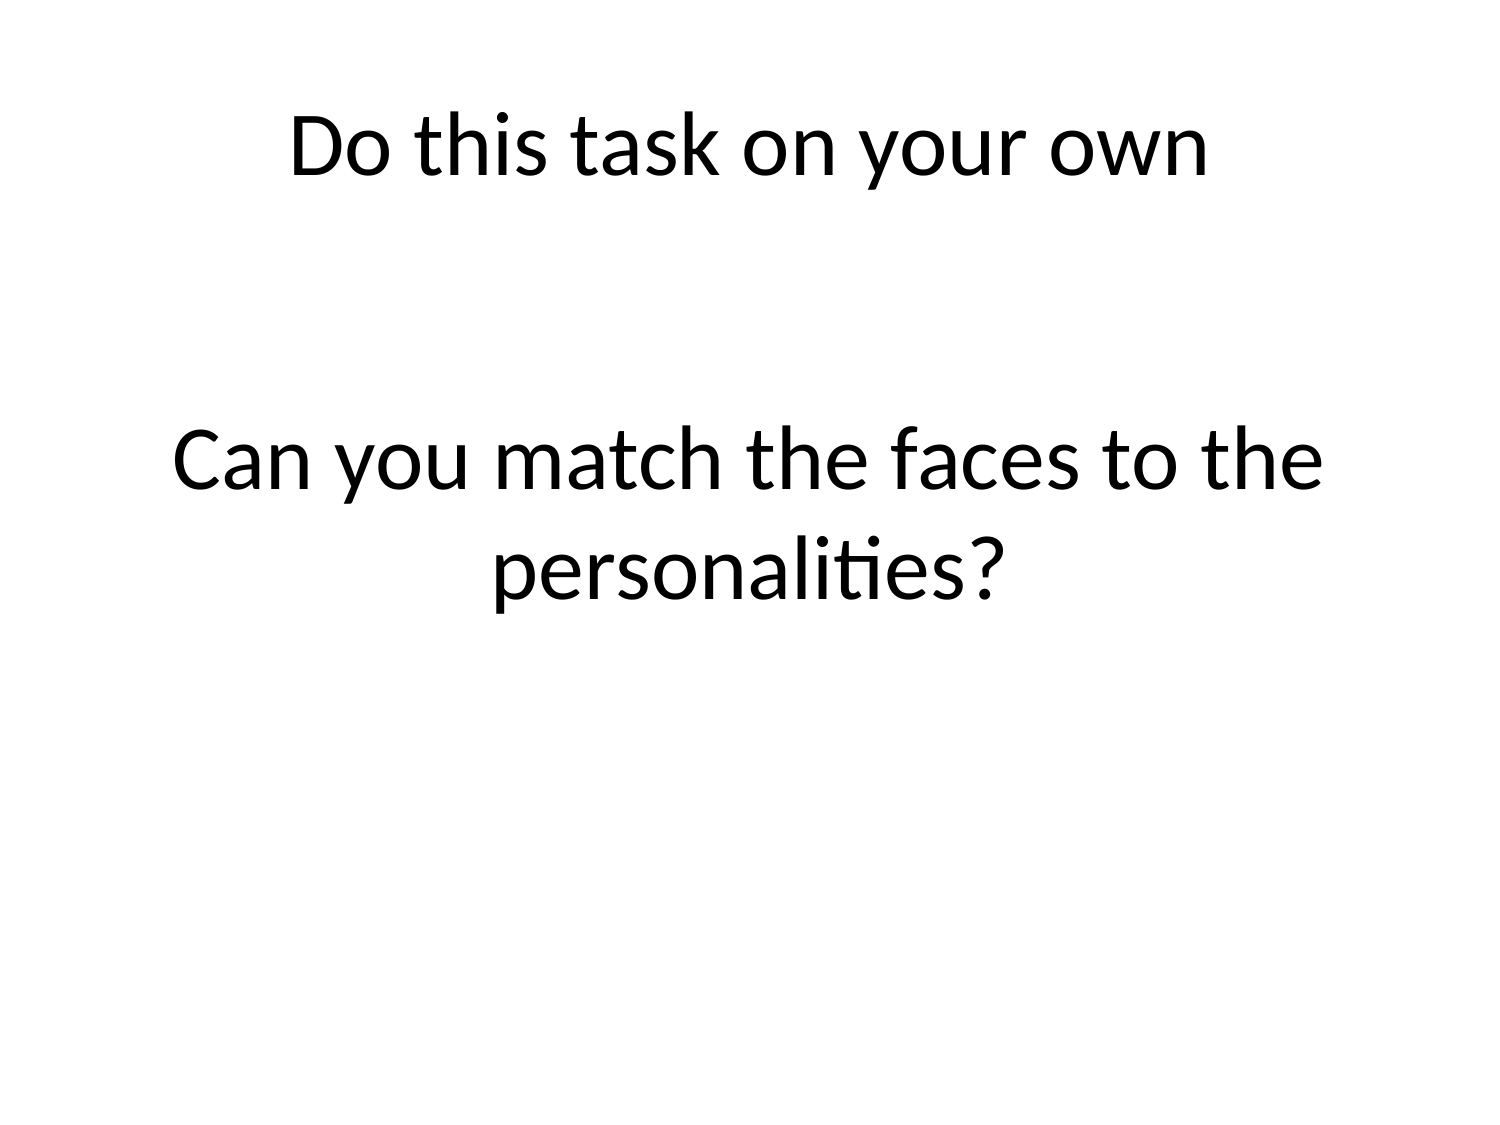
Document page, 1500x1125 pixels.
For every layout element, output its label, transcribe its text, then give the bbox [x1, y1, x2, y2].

title Do this task on your own [75, 45, 1425, 233]
list Can you match the faces to the personalities? [75, 262, 1425, 1005]
